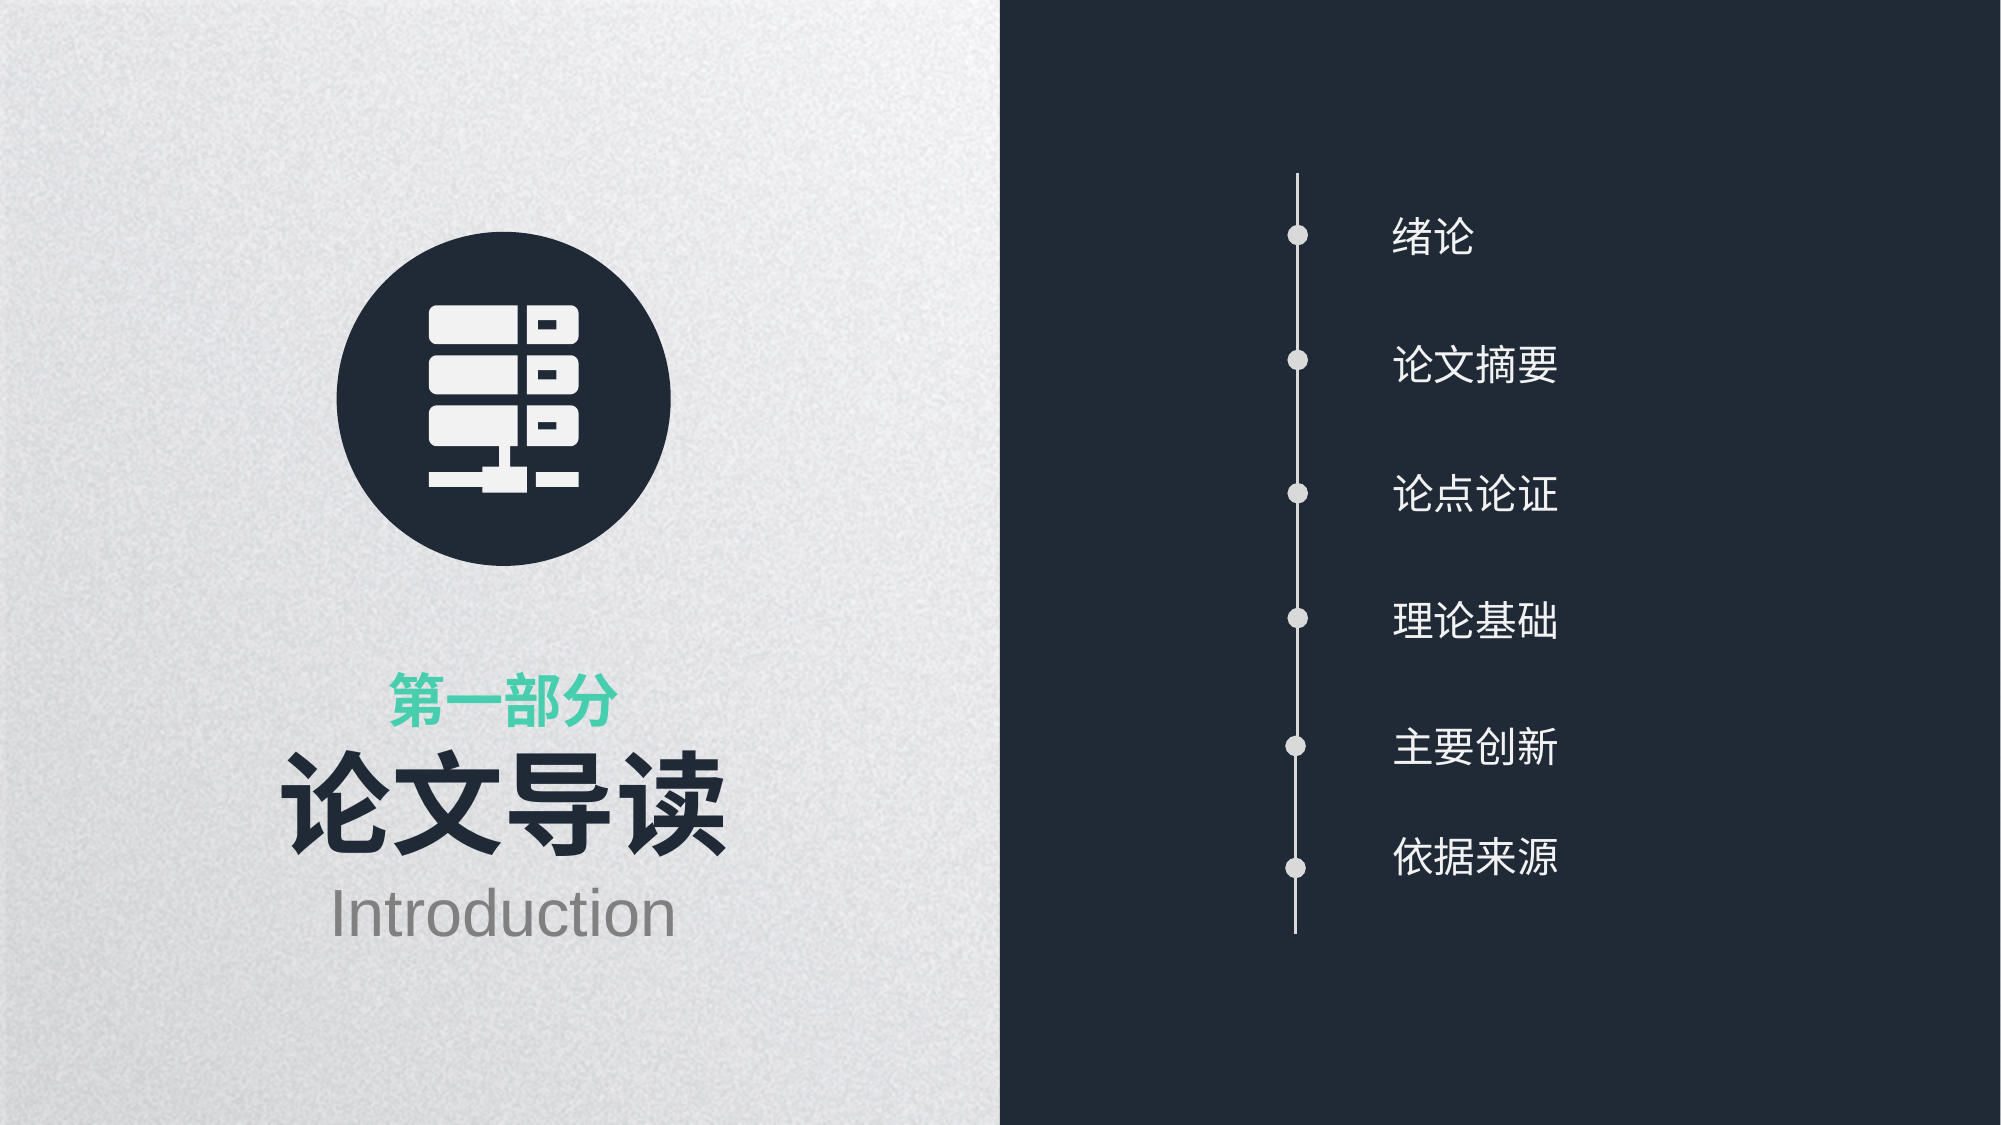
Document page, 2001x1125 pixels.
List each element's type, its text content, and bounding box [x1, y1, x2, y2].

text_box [336, 231, 671, 567]
text_box 依据来源 [1377, 823, 1575, 889]
text_box 第一部分 [372, 656, 636, 742]
text_box 论文导读 Introduction [263, 727, 744, 957]
text_box 理论基础 [1377, 587, 1575, 653]
text_box 绪论 [1377, 203, 1491, 269]
text_box 论文摘要 [1377, 331, 1575, 396]
text_box [998, 0, 2001, 1125]
text_box 论点论证 [1377, 460, 1575, 526]
text_box 主要创新 [1377, 713, 1575, 778]
picture [0, 0, 998, 1125]
